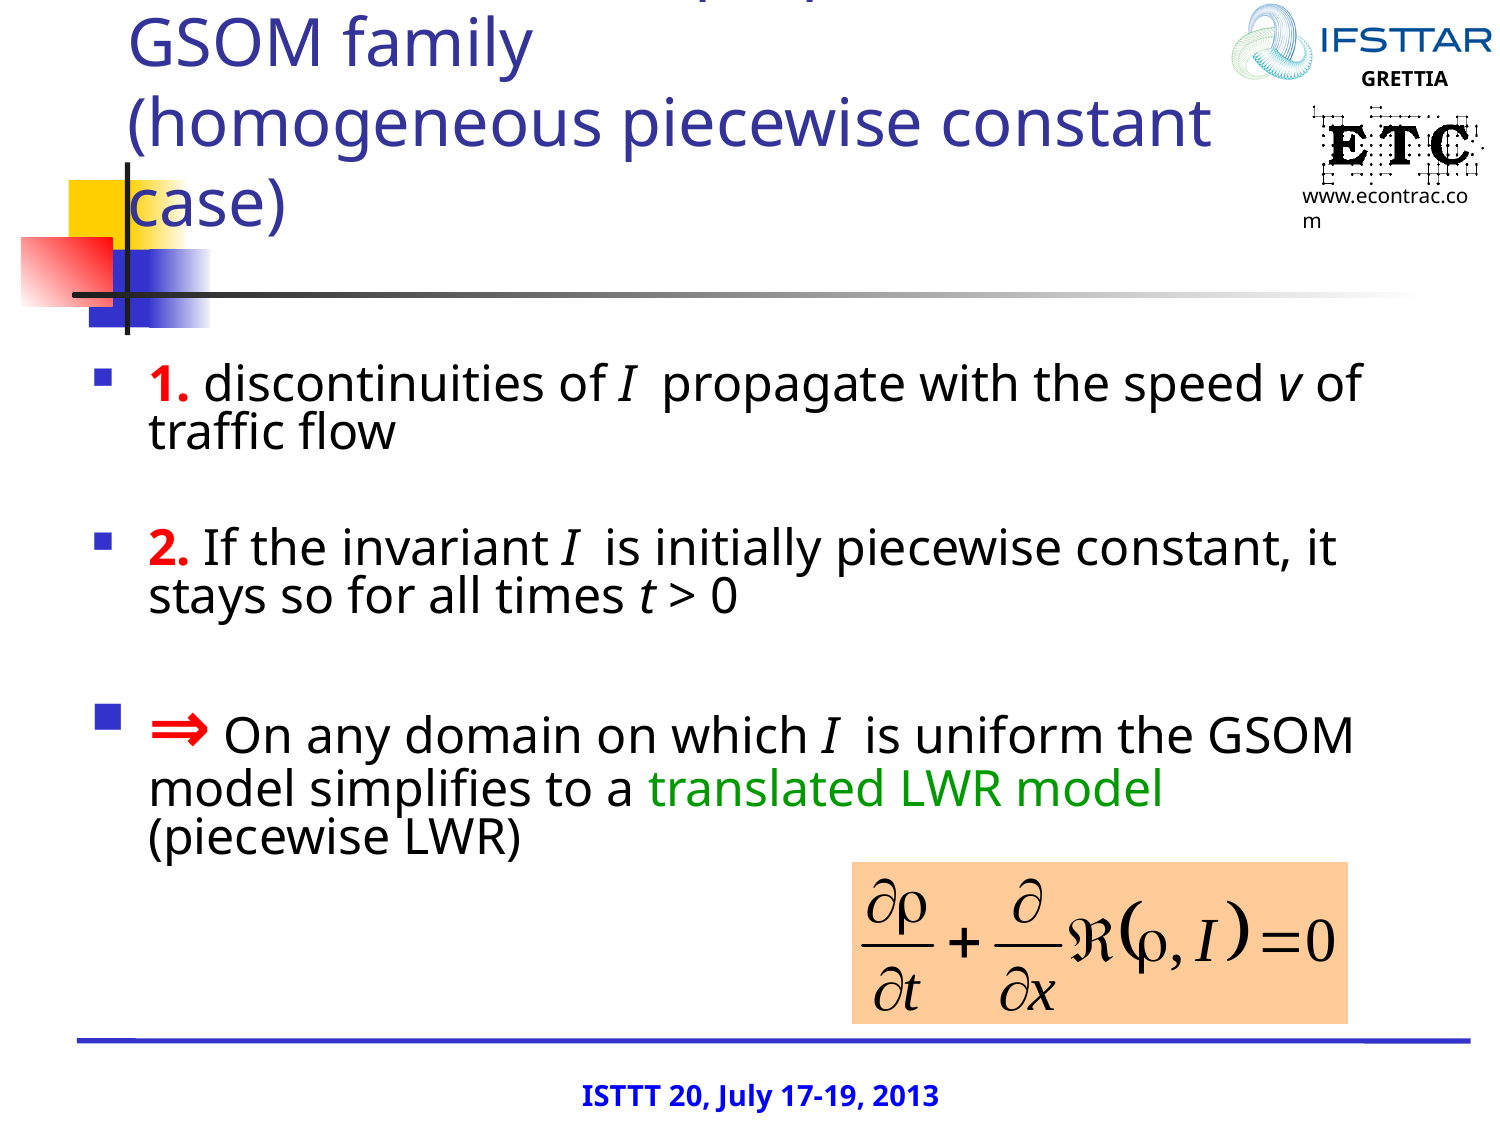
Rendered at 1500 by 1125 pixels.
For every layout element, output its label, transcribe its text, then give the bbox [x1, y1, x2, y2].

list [851, 861, 1349, 1025]
picture [1409, 74, 1417, 82]
picture [1384, 105, 1484, 185]
list 1. discontinuities of I propagate with the speed v of traffic flow 2. If the invariant I is initially piecewise constant, it stays so for all times t > 0 ⇒ On any domain on which I is uniform the GSOM model simplifies to a translated LWR model (piecewise LWR) [76, 355, 1383, 918]
footer ISTTT 20, July 17-19, 2013 [64, 1049, 1465, 1125]
title Two fundamental properties of the GSOM family (homogeneous piecewise constant case) [112, 54, 1384, 248]
picture [1230, 2, 1494, 82]
